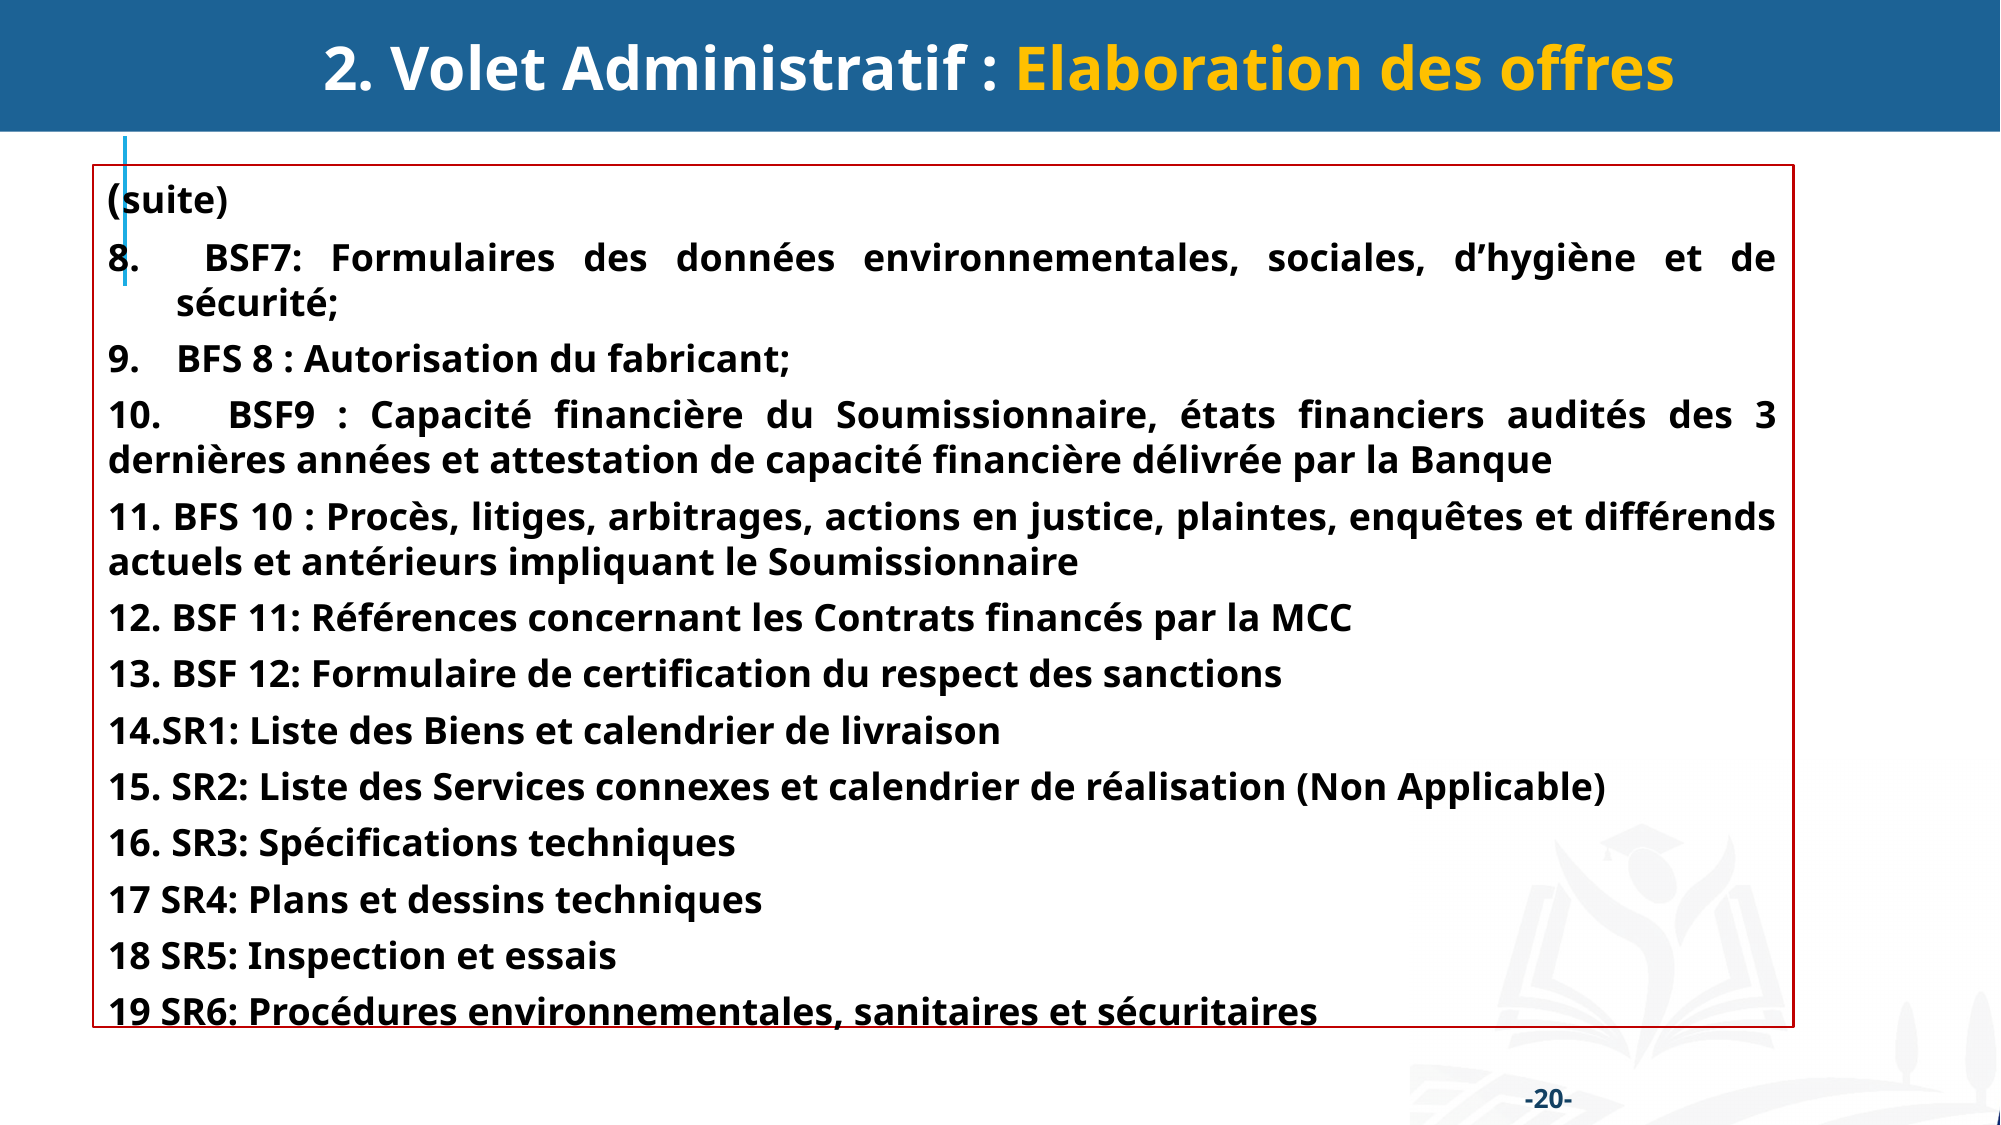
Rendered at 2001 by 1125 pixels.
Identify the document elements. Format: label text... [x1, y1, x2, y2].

picture [1409, 759, 2000, 1125]
text_box (suite) BSF7: Formulaires des données environnementales, sociales, d’hygiène et de sécurité; BFS 8 : Autorisation du fabricant; 10. BSF9 : Capacité financière du Soumissionnaire, états financiers audités des 3 dernières années et attestation de capacité financière délivrée par la Banque 11. BFS 10 : Procès, litiges, arbitrages, actions en justice, plaintes, enquêtes et différends actuels et antérieurs impliquant le Soumissionnaire 12. BSF 11: Références concernant les Contrats financés par la MCC 13. BSF 12: Formulaire de certification du respect des sanctions 14.SR1: Liste des Biens et calendrier de livraison 15. SR2: Liste des Services connexes et calendrier de réalisation (Non Applicable) 16. SR3: Spécifications techniques 17 SR4: Plans et dessins techniques 18 SR5: Inspection et essais 19 SR6: Procédures environnementales, sanitaires et sécuritaires [93, 164, 1794, 1103]
text_box 2. Volet Administratif : Elaboration des offres [0, 0, 2000, 133]
